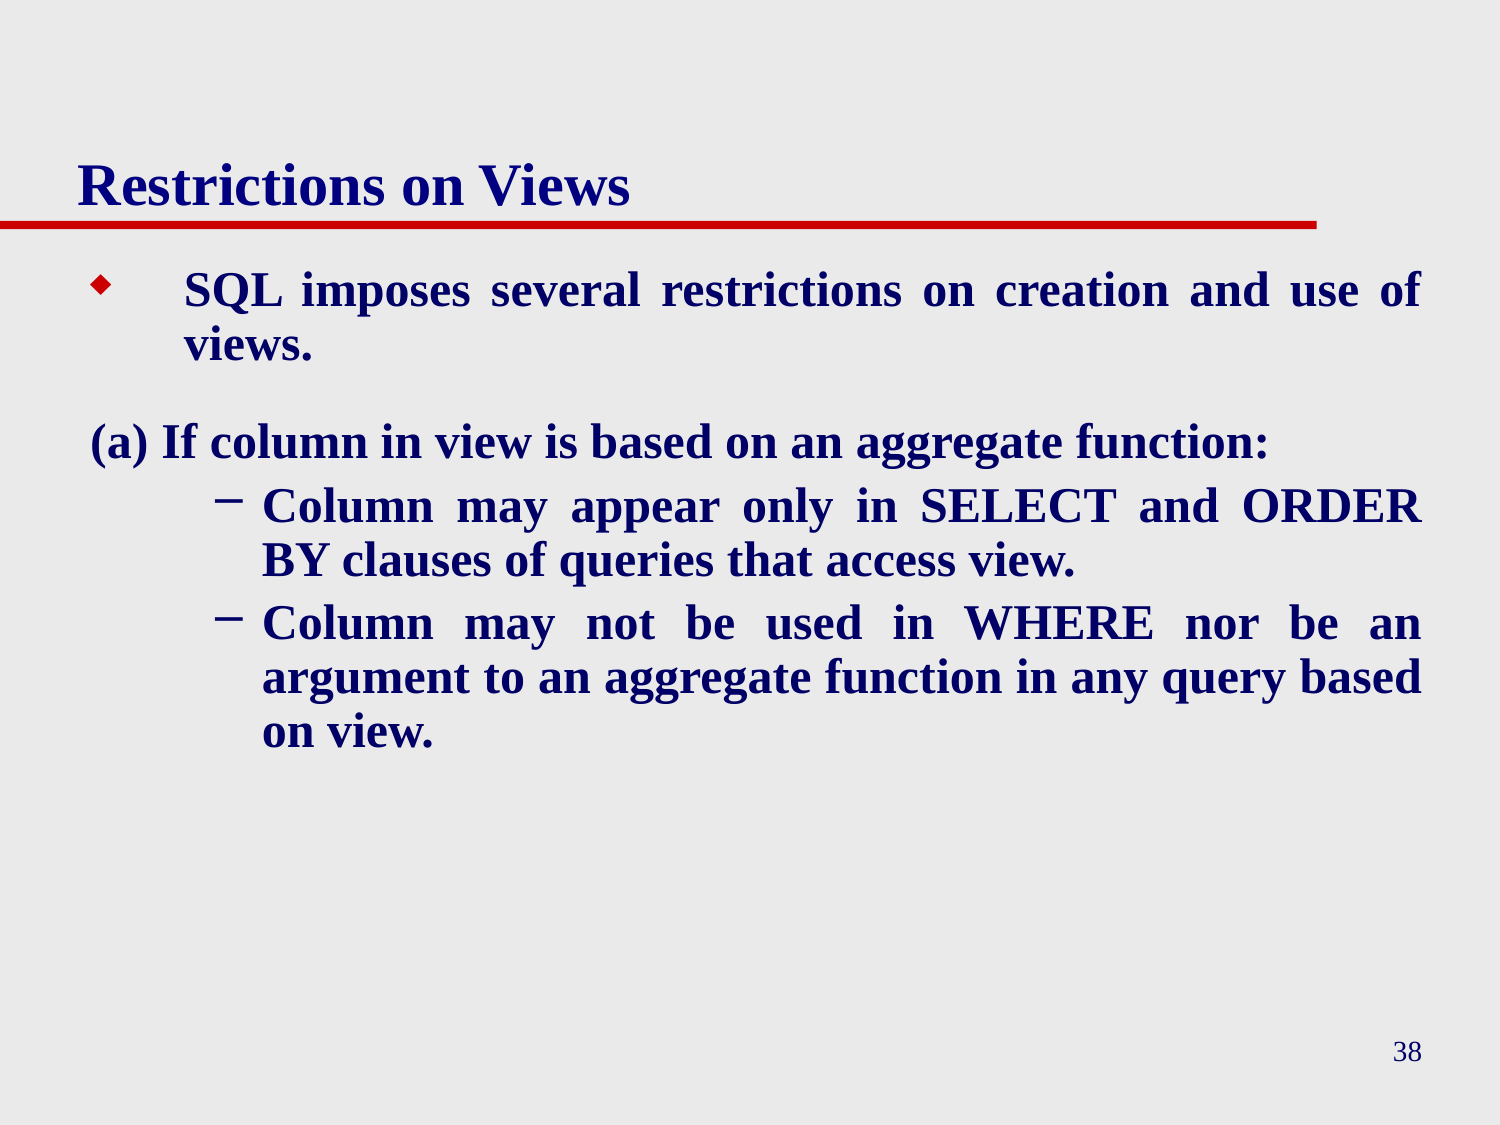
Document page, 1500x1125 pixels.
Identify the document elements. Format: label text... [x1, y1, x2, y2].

title Restrictions on Views [62, 43, 1338, 226]
slide_number 38 [1124, 1012, 1438, 1088]
list SQL imposes several restrictions on creation and use of views. (a) If column in view is based on an aggregate function: Column may appear only in SELECT and ORDER BY clauses of queries that access view. Column may not be used in WHERE nor be an argument to an aggregate function in any query based on view. [74, 255, 1438, 931]
